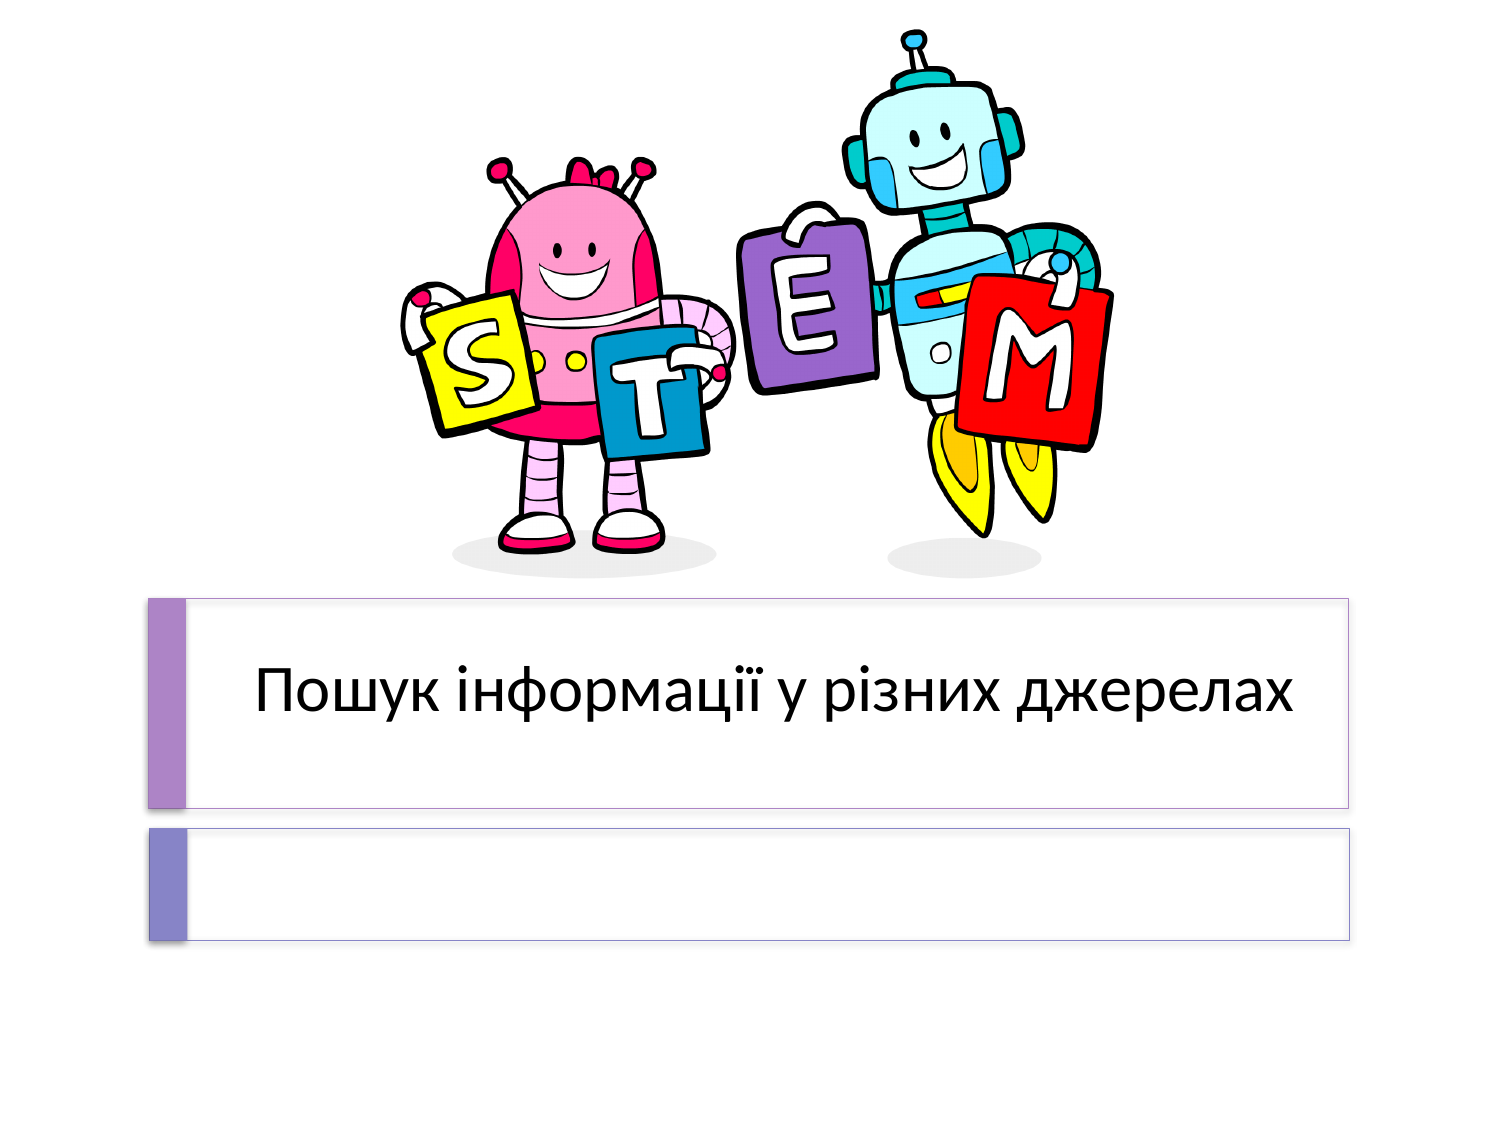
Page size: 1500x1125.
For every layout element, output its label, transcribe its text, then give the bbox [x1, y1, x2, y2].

picture [320, 19, 1205, 585]
title Пошук інформації у різних джерелах [200, 637, 1325, 800]
